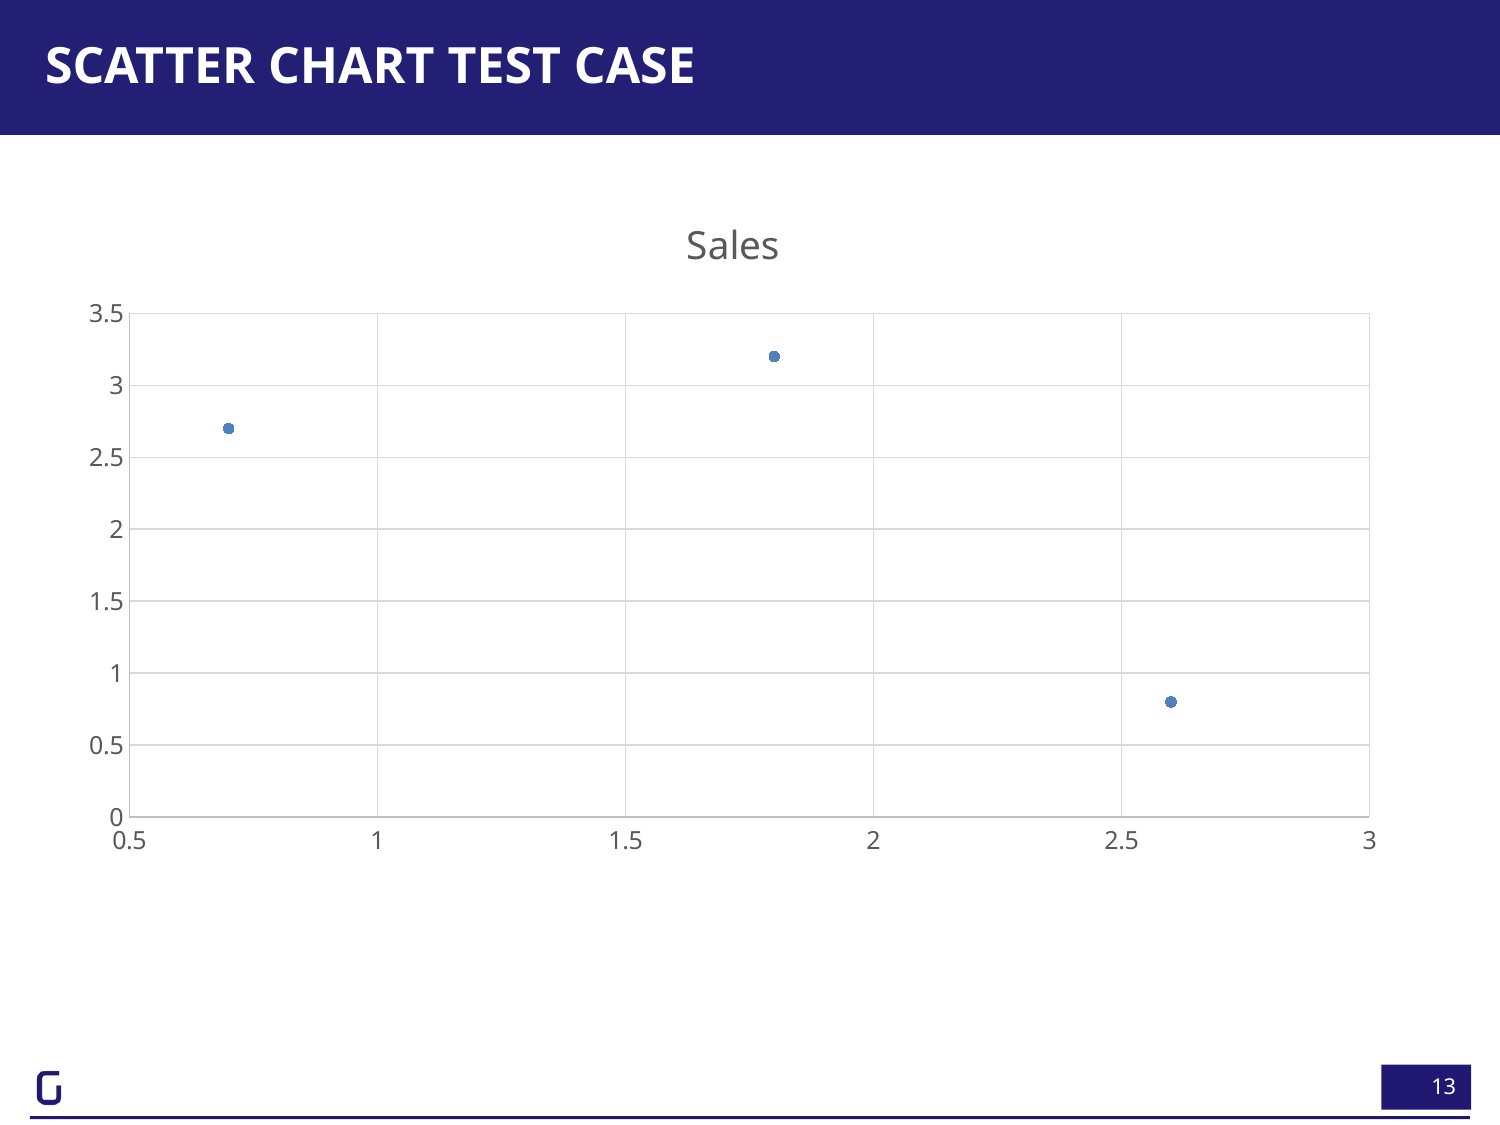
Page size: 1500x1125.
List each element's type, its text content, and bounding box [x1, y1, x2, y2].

title Scatter Chart Test Case [30, 15, 1470, 120]
chart [62, 184, 1404, 872]
picture [30, 1064, 67, 1110]
